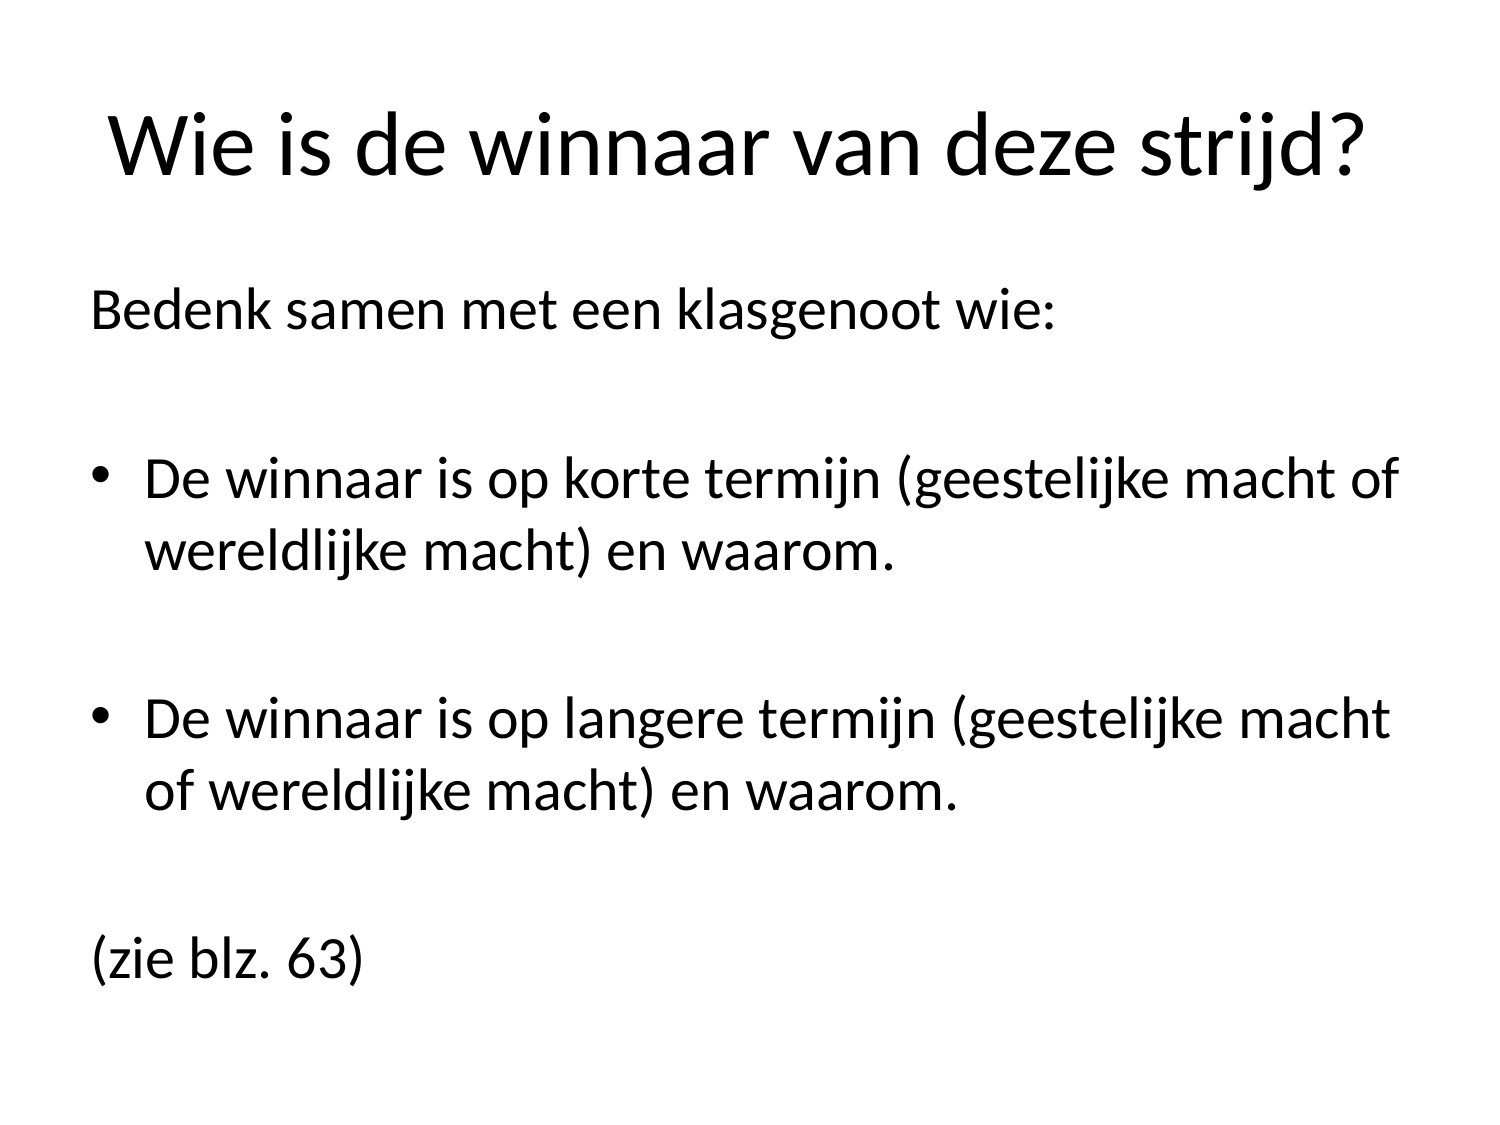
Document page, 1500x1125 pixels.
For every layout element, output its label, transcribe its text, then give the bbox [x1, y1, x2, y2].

list Bedenk samen met een klasgenoot wie: De winnaar is op korte termijn (geestelijke macht of wereldlijke macht) en waarom. De winnaar is op langere termijn (geestelijke macht of wereldlijke macht) en waarom. (zie blz. 63) [75, 262, 1425, 1005]
title Wie is de winnaar van deze strijd? [75, 45, 1425, 233]
